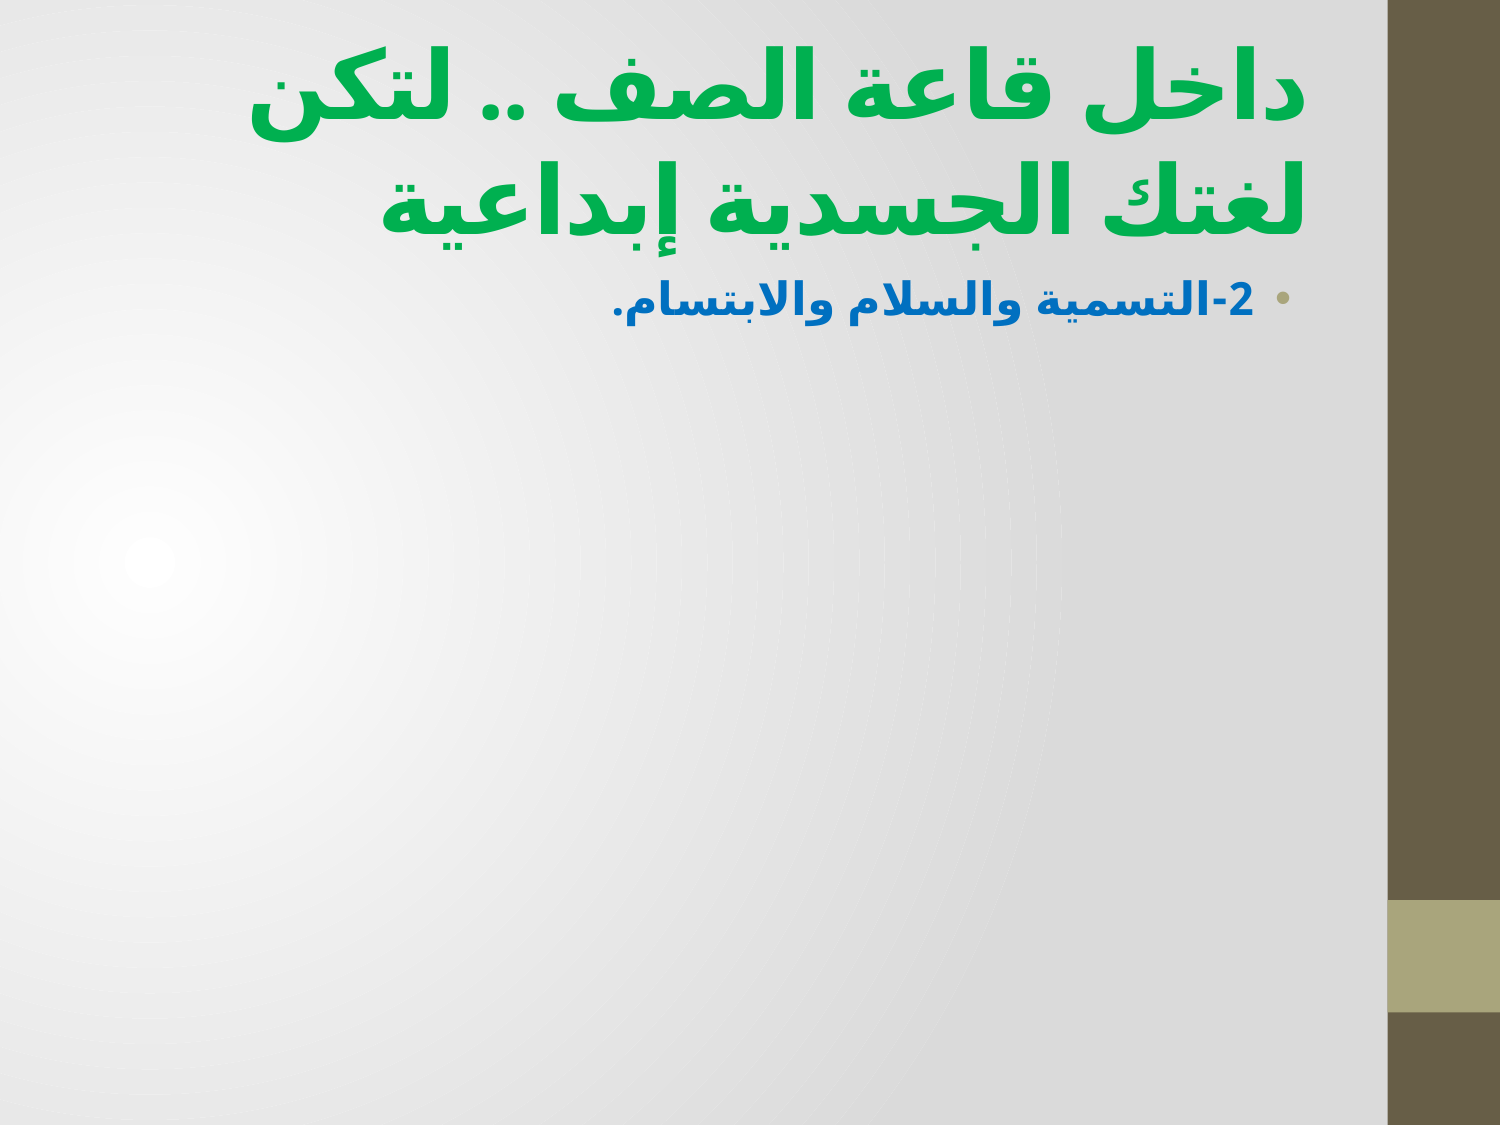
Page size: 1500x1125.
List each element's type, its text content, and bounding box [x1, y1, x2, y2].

list 2-التسمية والسلام والابتسام. [75, 262, 1325, 1050]
title داخل قاعة الصف .. لتكن لغتك الجسدية إبداعية [75, 45, 1325, 233]
